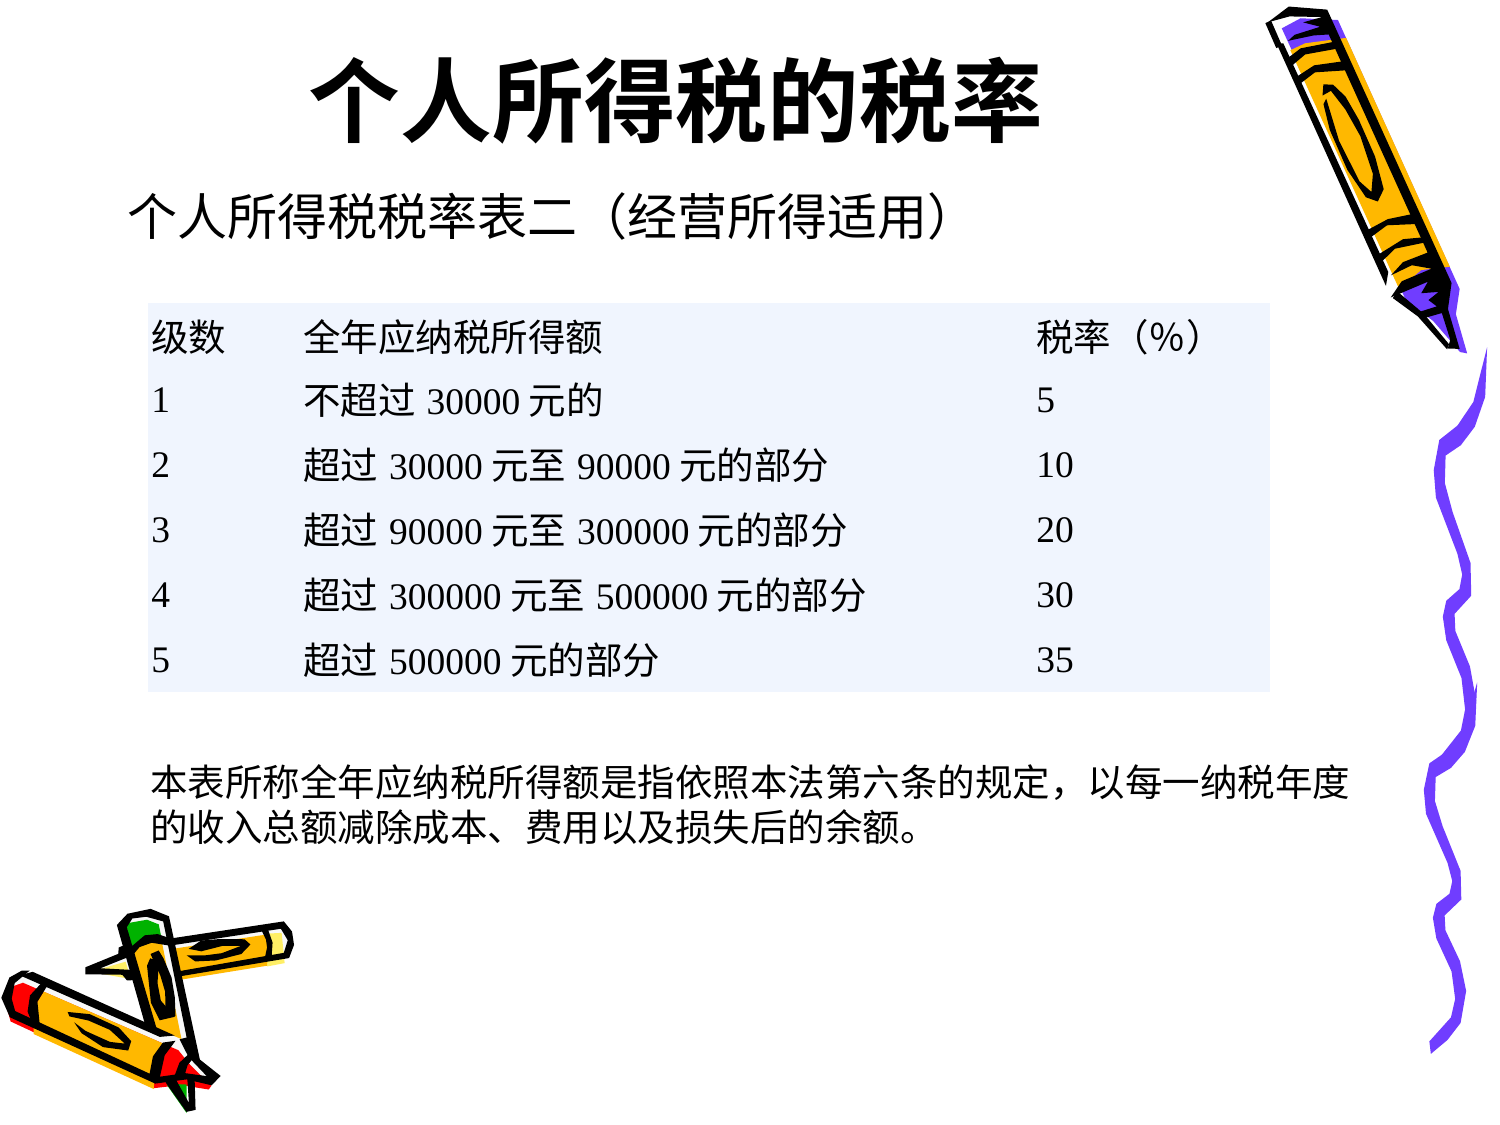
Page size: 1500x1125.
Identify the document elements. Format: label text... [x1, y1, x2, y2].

list 个人所得税税率表二（经营所得适用） [112, 184, 1376, 256]
table_cell 超过30000元至90000元的部分 [300, 433, 1033, 497]
table_cell 2 [148, 433, 300, 497]
table_cell 5 [148, 627, 300, 692]
table_cell 35 [1033, 627, 1270, 692]
table_cell 不超过30000元的 [300, 368, 1033, 433]
table_cell 超过90000元至300000元的部分 [300, 497, 1033, 562]
table_cell 30 [1033, 562, 1270, 627]
table_cell 5 [1033, 368, 1270, 433]
table_header 全年应纳税所得额 [300, 303, 1033, 368]
table_cell 20 [1033, 497, 1270, 562]
title 个人所得税的税率 [112, 24, 1240, 162]
table_cell 3 [148, 497, 300, 562]
table_header 税率（％） [1033, 303, 1270, 368]
table_cell 4 [148, 562, 300, 627]
table_cell 10 [1033, 433, 1270, 497]
text_box 本表所称全年应纳税所得额是指依照本法第六条的规定，以每一纳税年度的收入总额减除成本、费用以及损失后的余额。 [135, 751, 1399, 882]
table_cell 1 [148, 368, 300, 433]
table_cell 超过300000元至500000元的部分 [300, 562, 1033, 627]
table_header 级数 [148, 303, 300, 368]
table_cell 超过500000元的部分 [300, 627, 1033, 692]
